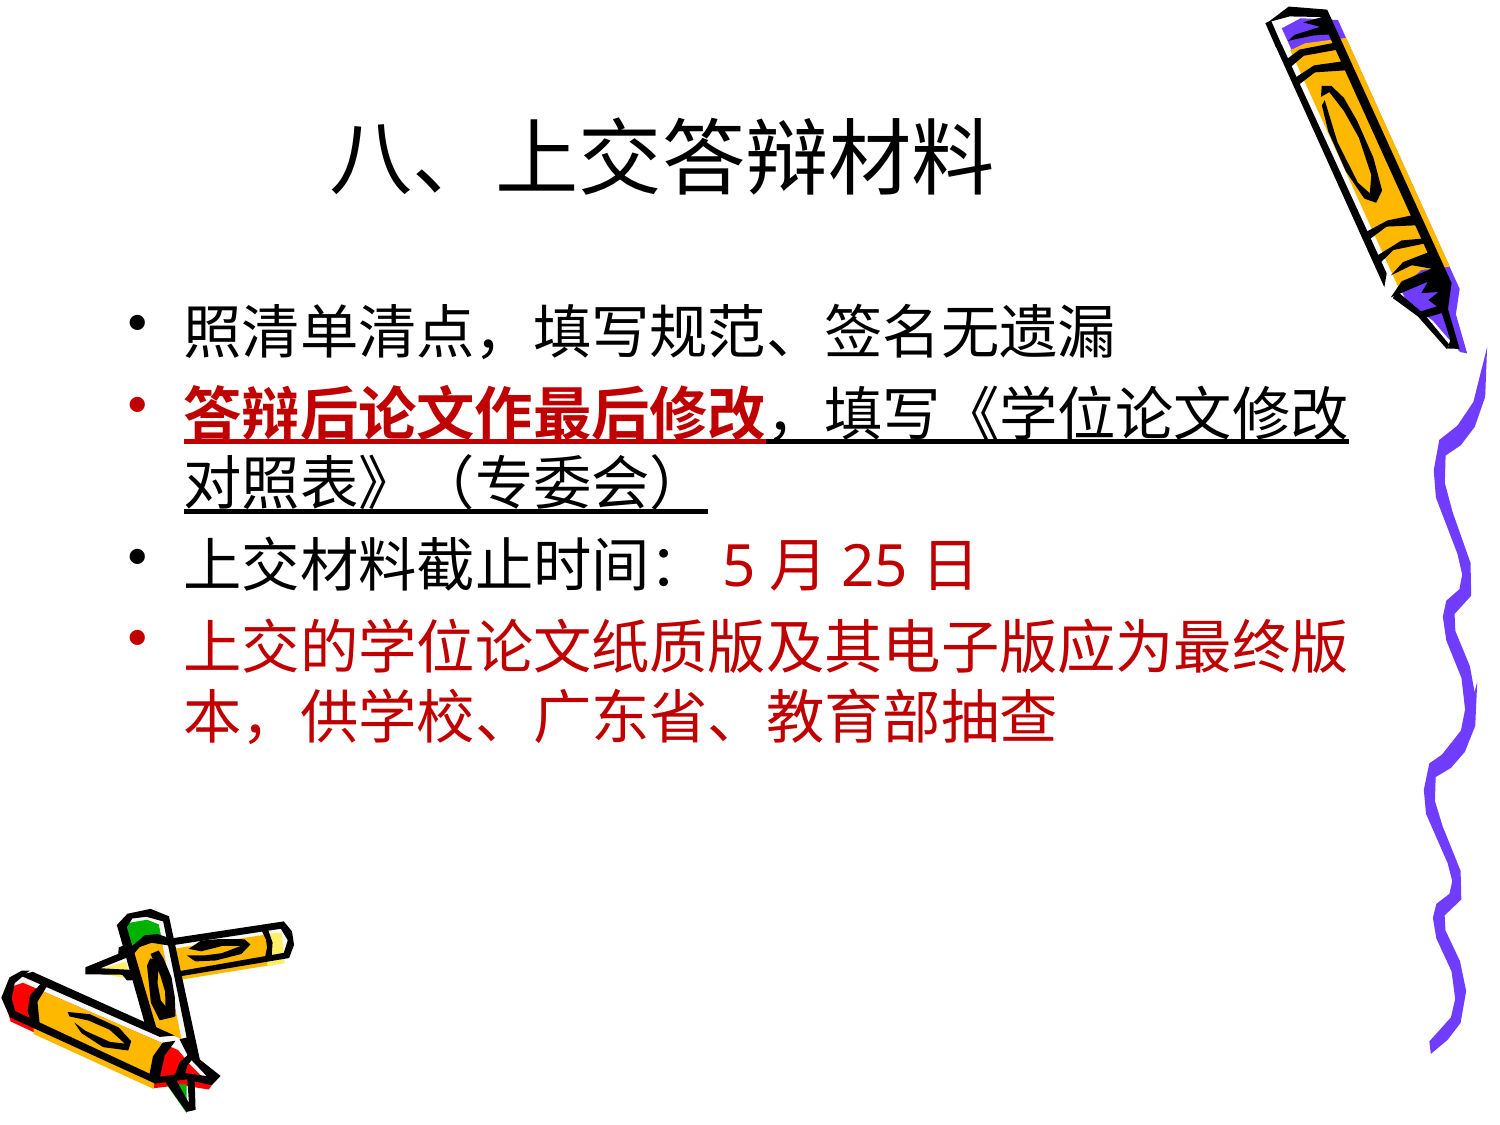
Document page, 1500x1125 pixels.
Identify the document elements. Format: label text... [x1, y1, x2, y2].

title 八、上交答辩材料 [112, 24, 1213, 213]
list 照清单清点，填写规范、签名无遗漏 答辩后论文作最后修改，填写《学位论文修改对照表》（专委会） 上交材料截止时间：5月25日 上交的学位论文纸质版及其电子版应为最终版本，供学校、广东省、教育部抽查 [112, 287, 1376, 888]
